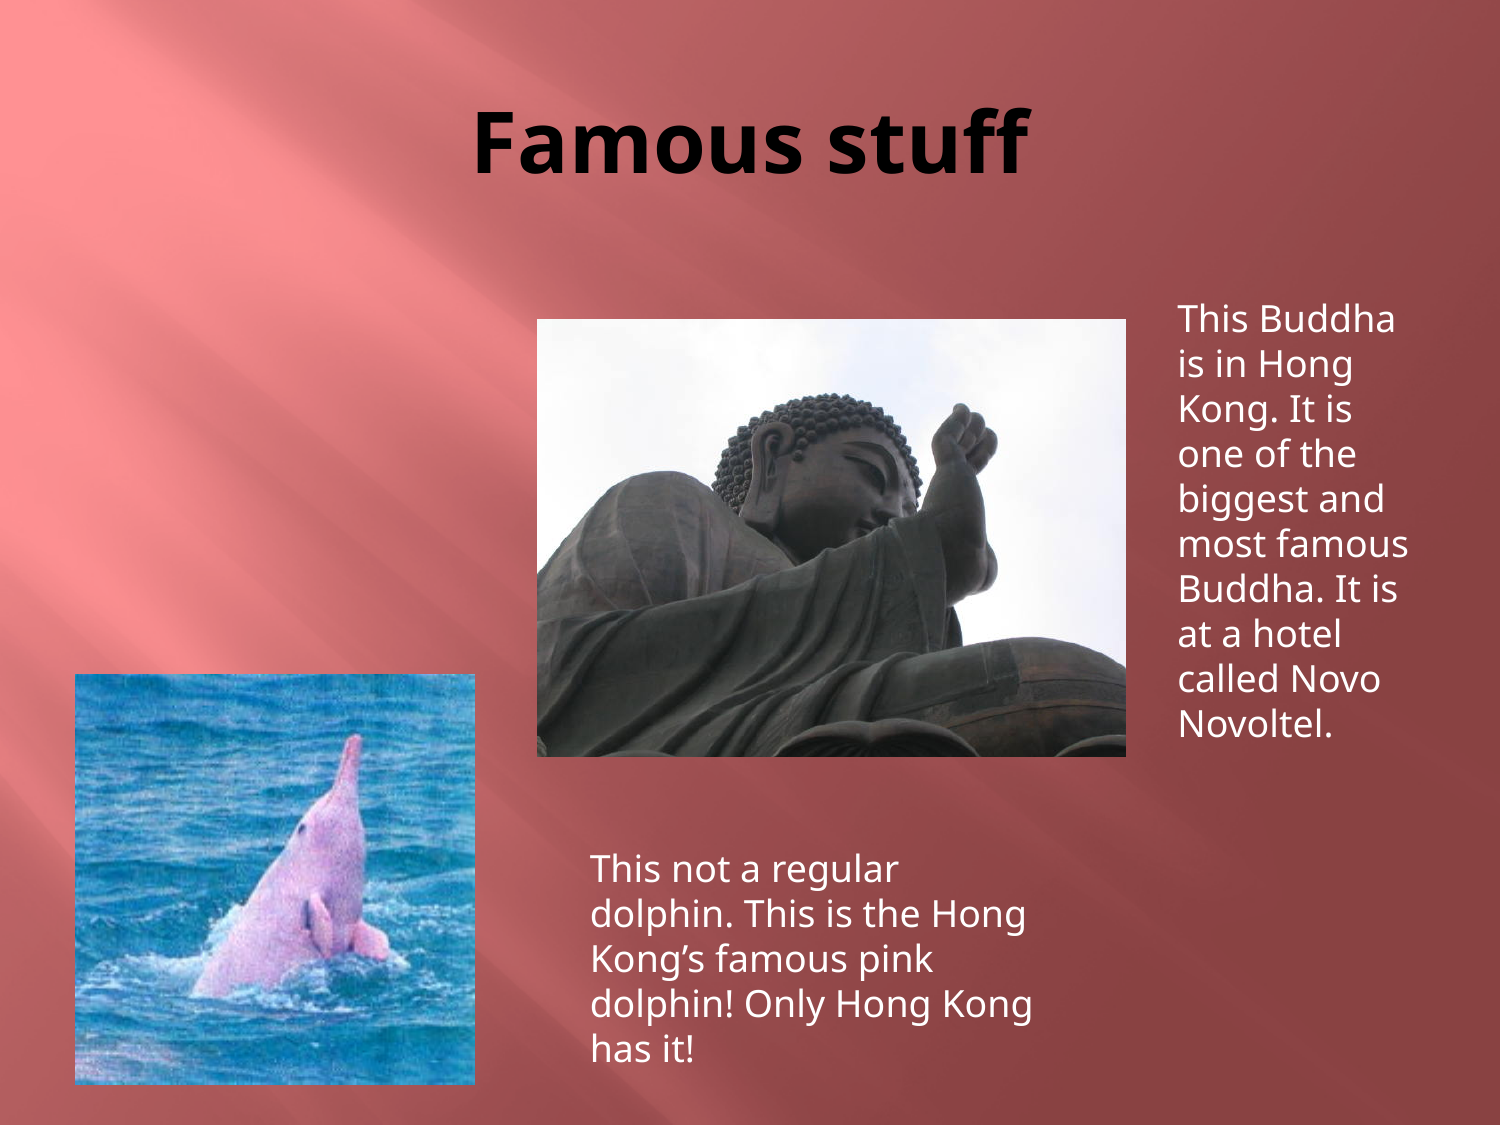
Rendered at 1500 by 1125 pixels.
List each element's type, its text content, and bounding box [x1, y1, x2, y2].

title Famous stuff [75, 45, 1425, 233]
text_box This not a regular dolphin. This is the Hong Kong’s famous pink dolphin! Only Hong Kong has it! [575, 837, 1063, 1078]
text_box This Buddha is in Hong Kong. It is one of the biggest and most famous Buddha. It is at a hotel called Novo Novoltel. [1162, 287, 1425, 753]
picture [74, 674, 476, 1086]
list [537, 319, 1127, 758]
